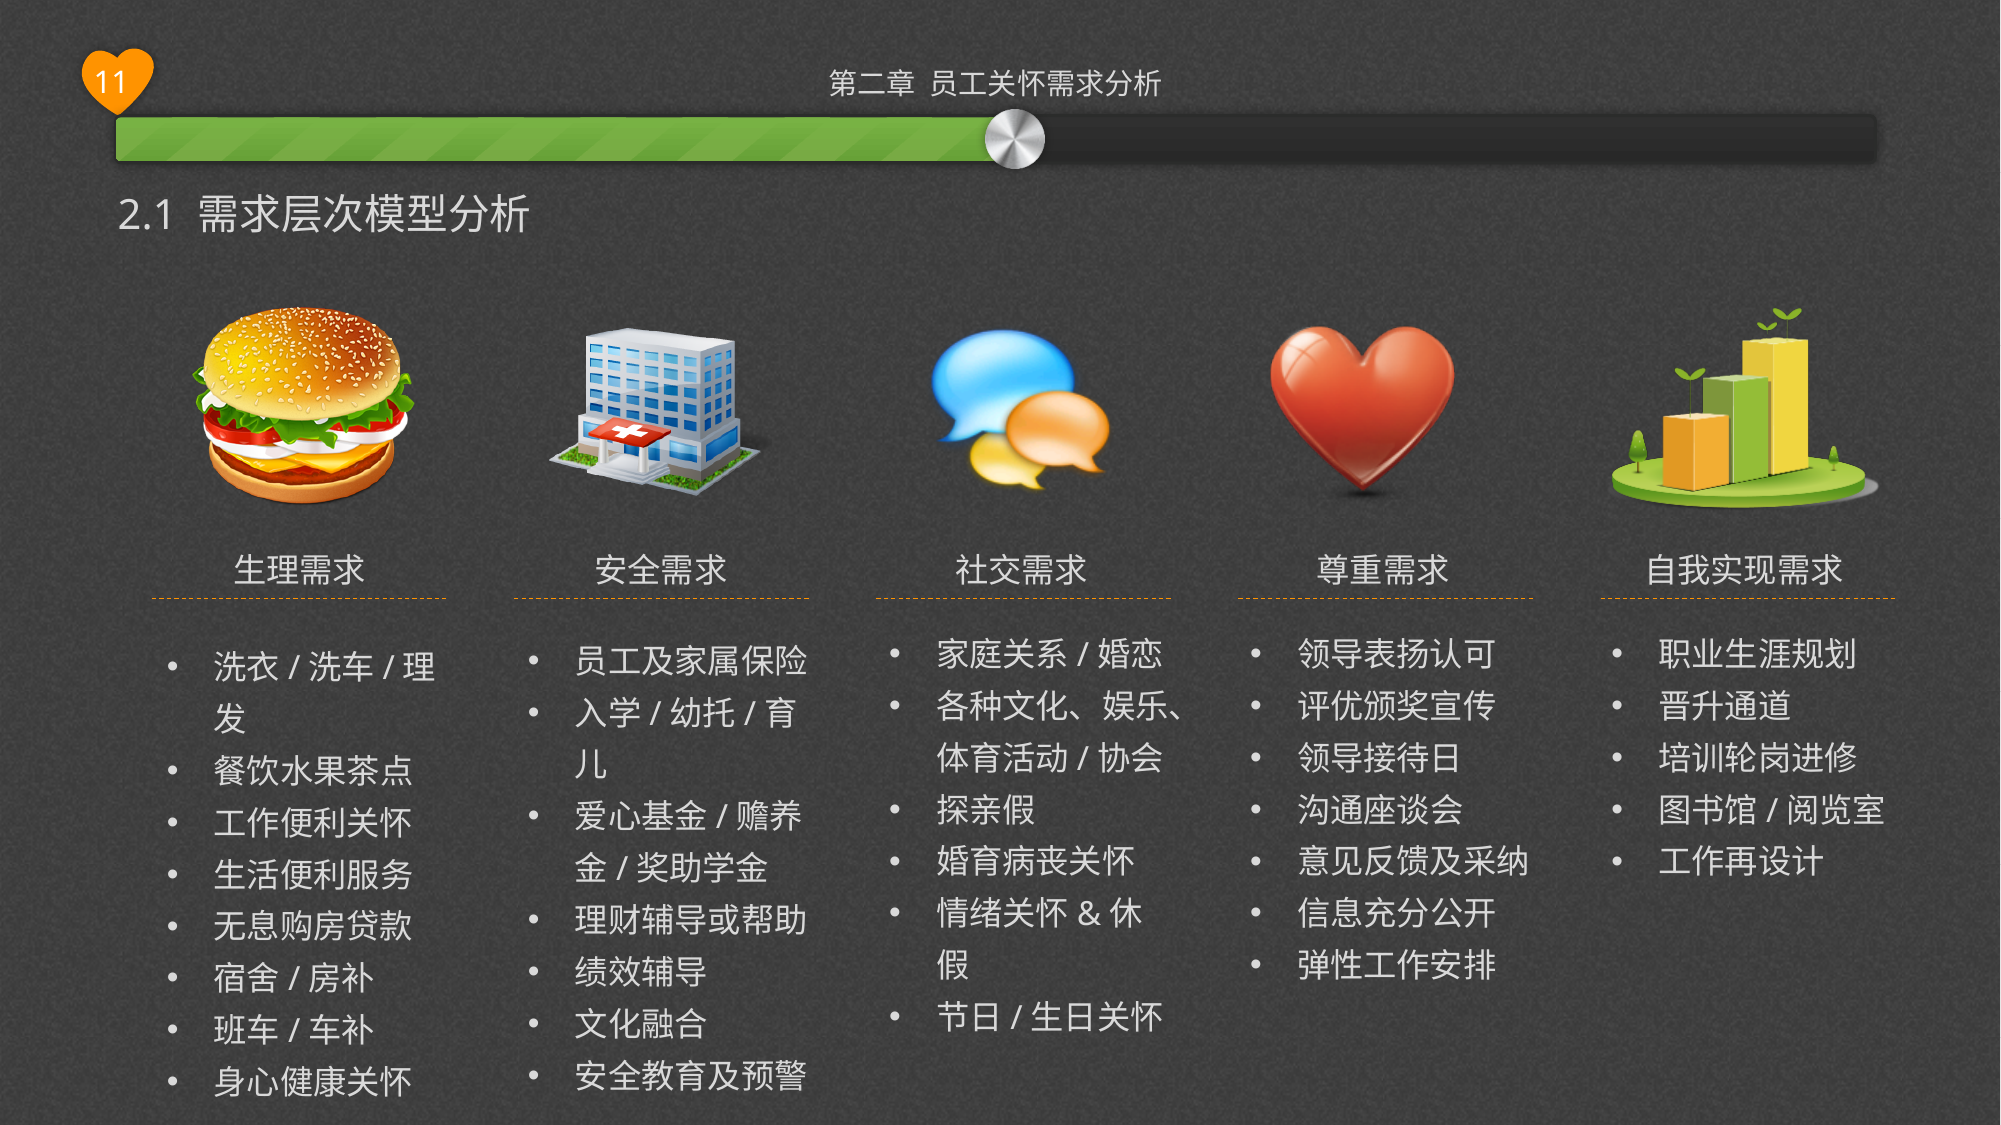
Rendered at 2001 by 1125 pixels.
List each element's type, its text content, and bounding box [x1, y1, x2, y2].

text_box 2.1 需求层次模型分析 [102, 180, 950, 246]
text_box 洗衣/洗车/理发 餐饮水果茶点 工作便利关怀 生活便利服务 无息购房贷款 宿舍/房补 班车/车补 身心健康关怀 [152, 627, 466, 1109]
text_box 自我实现需求 [1596, 541, 1892, 597]
text_box 职业生涯规划 晋升通道 培训轮岗进修 图书馆/阅览室 工作再设计 [1596, 613, 1911, 888]
picture [0, 0, 2001, 1125]
text_box 社交需求 [874, 541, 1170, 597]
text_box 领导表扬认可 评优颁奖宣传 领导接待日 沟通座谈会 意见反馈及采纳 信息充分公开 弹性工作安排 [1235, 613, 1550, 992]
text_box 家庭关系/婚恋 各种文化、娱乐、体育活动/协会 探亲假 婚育病丧关怀 情绪关怀&休假 节日/生日关怀 [874, 613, 1188, 1044]
text_box 安全需求 [513, 541, 809, 597]
text_box 员工及家属保险 入学/幼托/育儿 爱心基金/赡养金/奖助学金 理财辅导或帮助 绩效辅导 文化融合 安全教育及预警 [513, 620, 827, 1102]
text_box 尊重需求 [1235, 541, 1531, 597]
text_box 生理需求 [151, 541, 448, 597]
